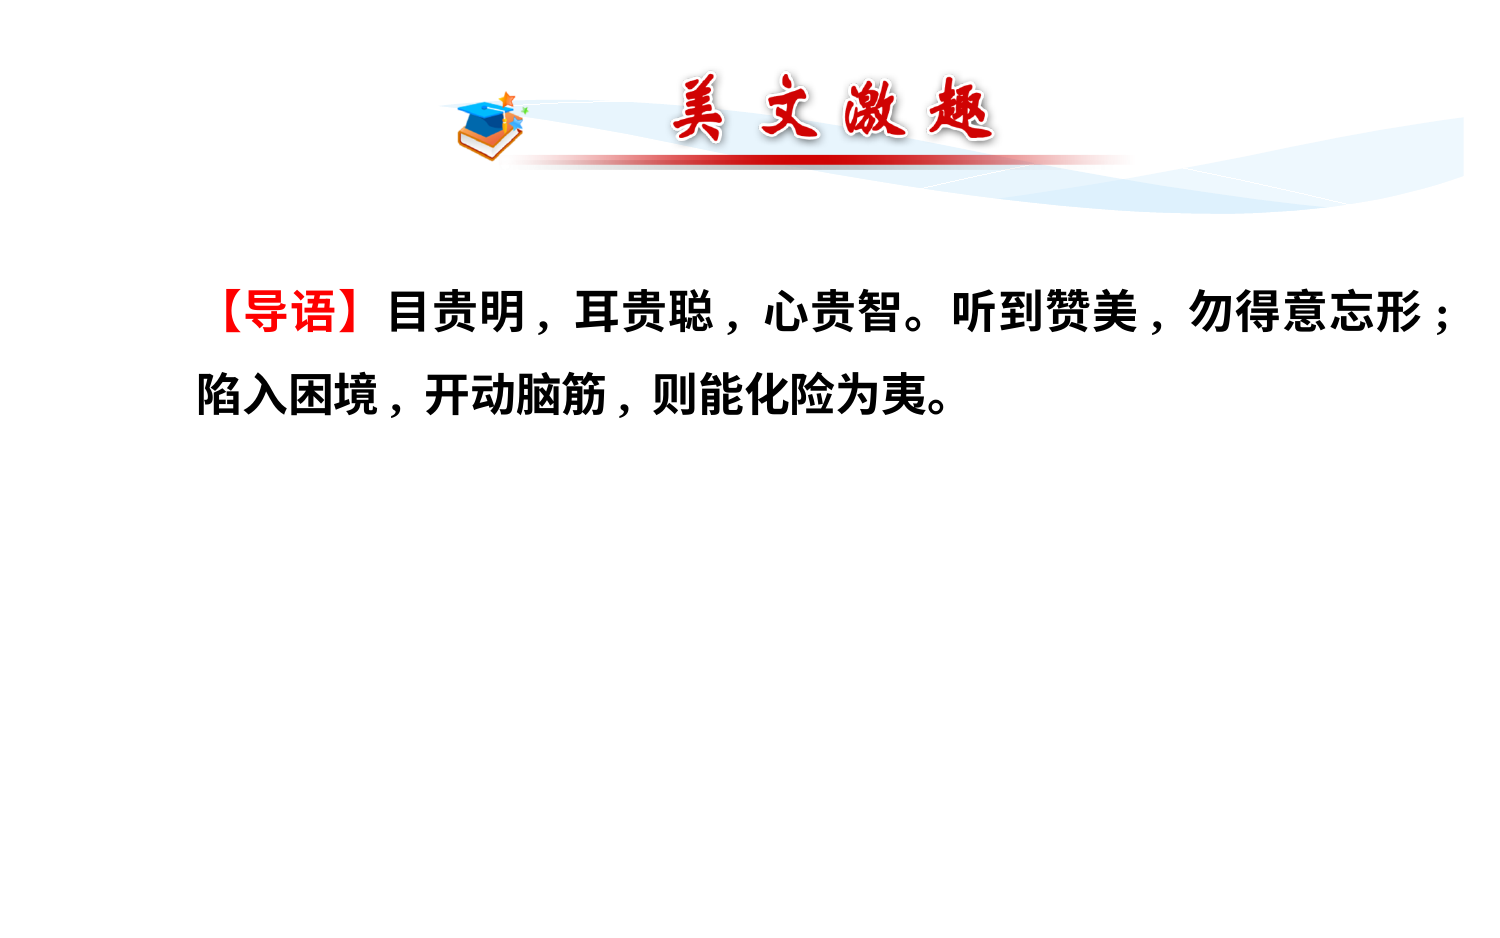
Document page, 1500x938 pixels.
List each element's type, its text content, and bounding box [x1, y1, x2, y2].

picture [423, 38, 1142, 197]
text_box 【导语】目贵明, 耳贵聪, 心贵智。听到赞美, 勿得意忘形; 陷入困境, 开动脑筋, 则能化险为夷。 [181, 248, 1465, 428]
